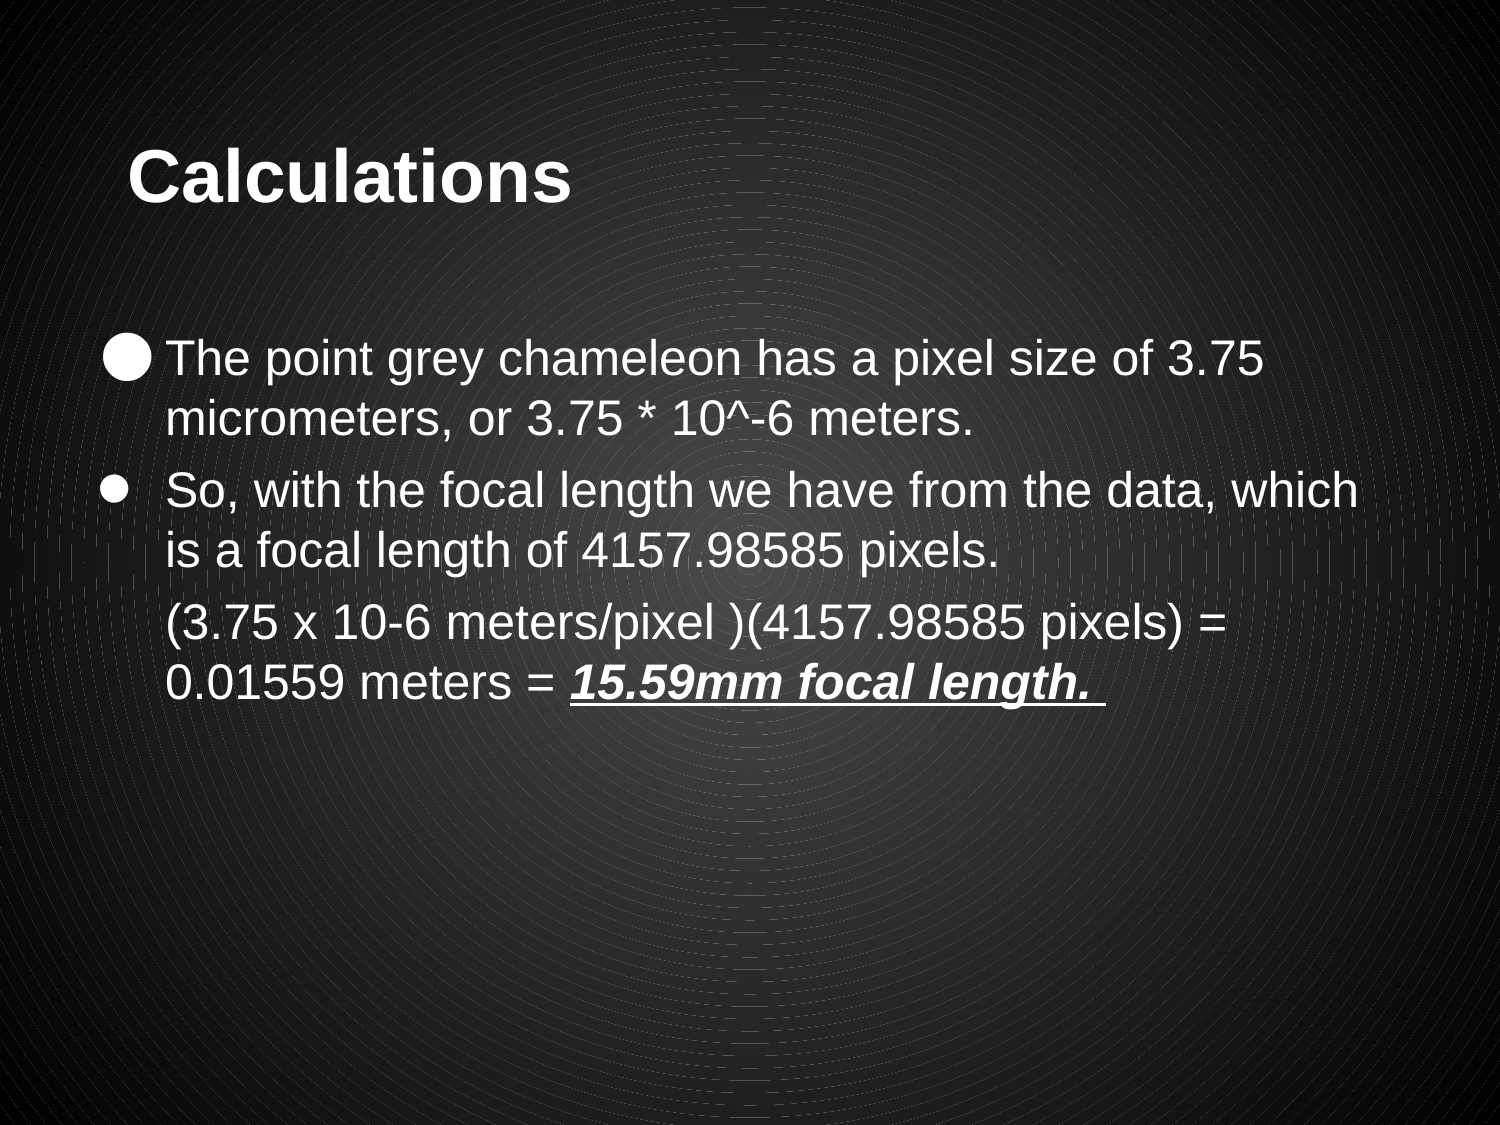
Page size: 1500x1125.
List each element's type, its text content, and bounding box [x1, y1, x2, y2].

title Calculations [75, 14, 1425, 233]
list The point grey chameleon has a pixel size of 3.75 micrometers, or 3.75 * 10^-6 meters. So, with the focal length we have from the data, which is a focal length of 4157.98585 pixels. (3.75 x 10-6 meters/pixel )(4157.98585 pixels) = 0.01559 meters = 15.59mm focal length. [75, 262, 1425, 931]
